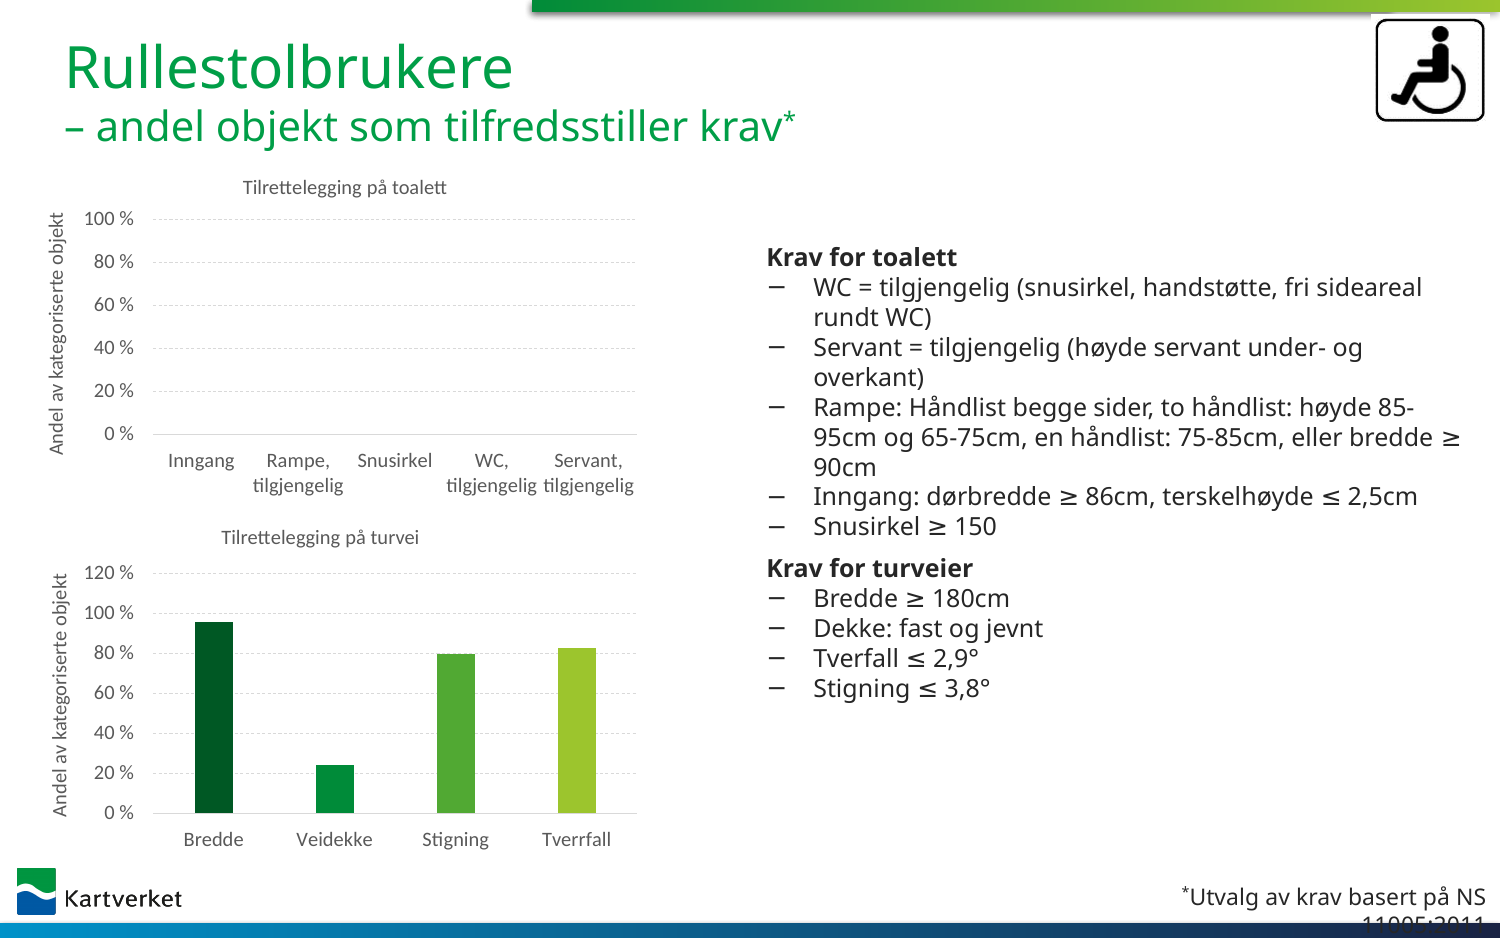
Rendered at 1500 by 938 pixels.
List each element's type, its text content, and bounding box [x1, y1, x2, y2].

picture [41, 520, 650, 859]
text_box Krav for turveier Bredde ≥ 180cm Dekke: fast og jevnt Tverfall ≤ 2,9° Stigning ≤ 3,8° [751, 545, 1483, 710]
text_box Rullestolbrukere – andel objekt som tilfredsstiller krav* [49, 14, 1431, 158]
text_box *Utvalg av krav basert på NS 11005:2011 [1068, 873, 1500, 938]
picture [41, 166, 650, 505]
text_box Krav for toalett WC = tilgjengelig (snusirkel, handstøtte, fri sideareal rundt WC) Servant = tilgjengelig (høyde servant under- og overkant) Rampe: Håndlist begge sider, to håndlist: høyde 85-95cm og 65-75cm, en håndlist: 75-85cm, eller bredde ≥ 90cm Inngang: dørbredde ≥ 86cm, terskelhøyde ≤ 2,5cm Snusirkel ≥ 150 [751, 234, 1483, 545]
picture [1371, 13, 1491, 127]
